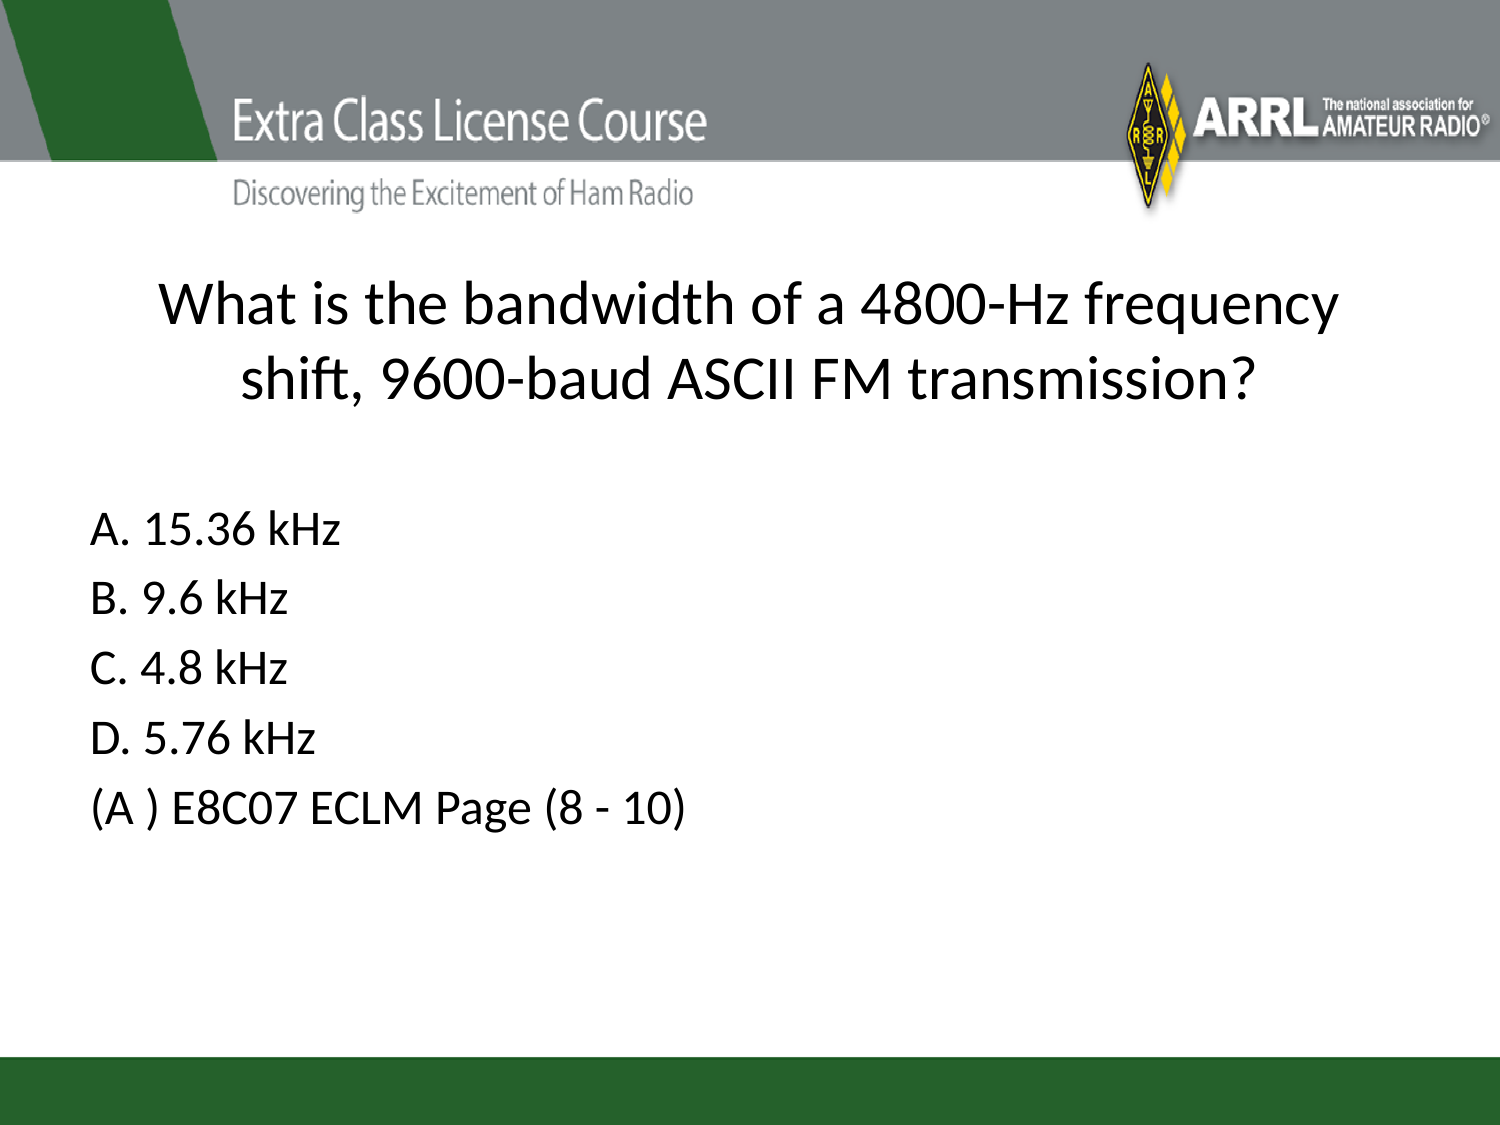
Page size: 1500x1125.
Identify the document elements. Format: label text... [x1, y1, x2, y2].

list A. 15.36 kHz B. 9.6 kHz C. 4.8 kHz D. 5.76 kHz (A ) E8C07 ECLM Page (8 - 10) [75, 487, 1425, 1005]
title What is the bandwidth of a 4800-Hz frequency shift, 9600-baud ASCII FM transmission? [75, 254, 1425, 435]
picture [0, 0, 1500, 1125]
